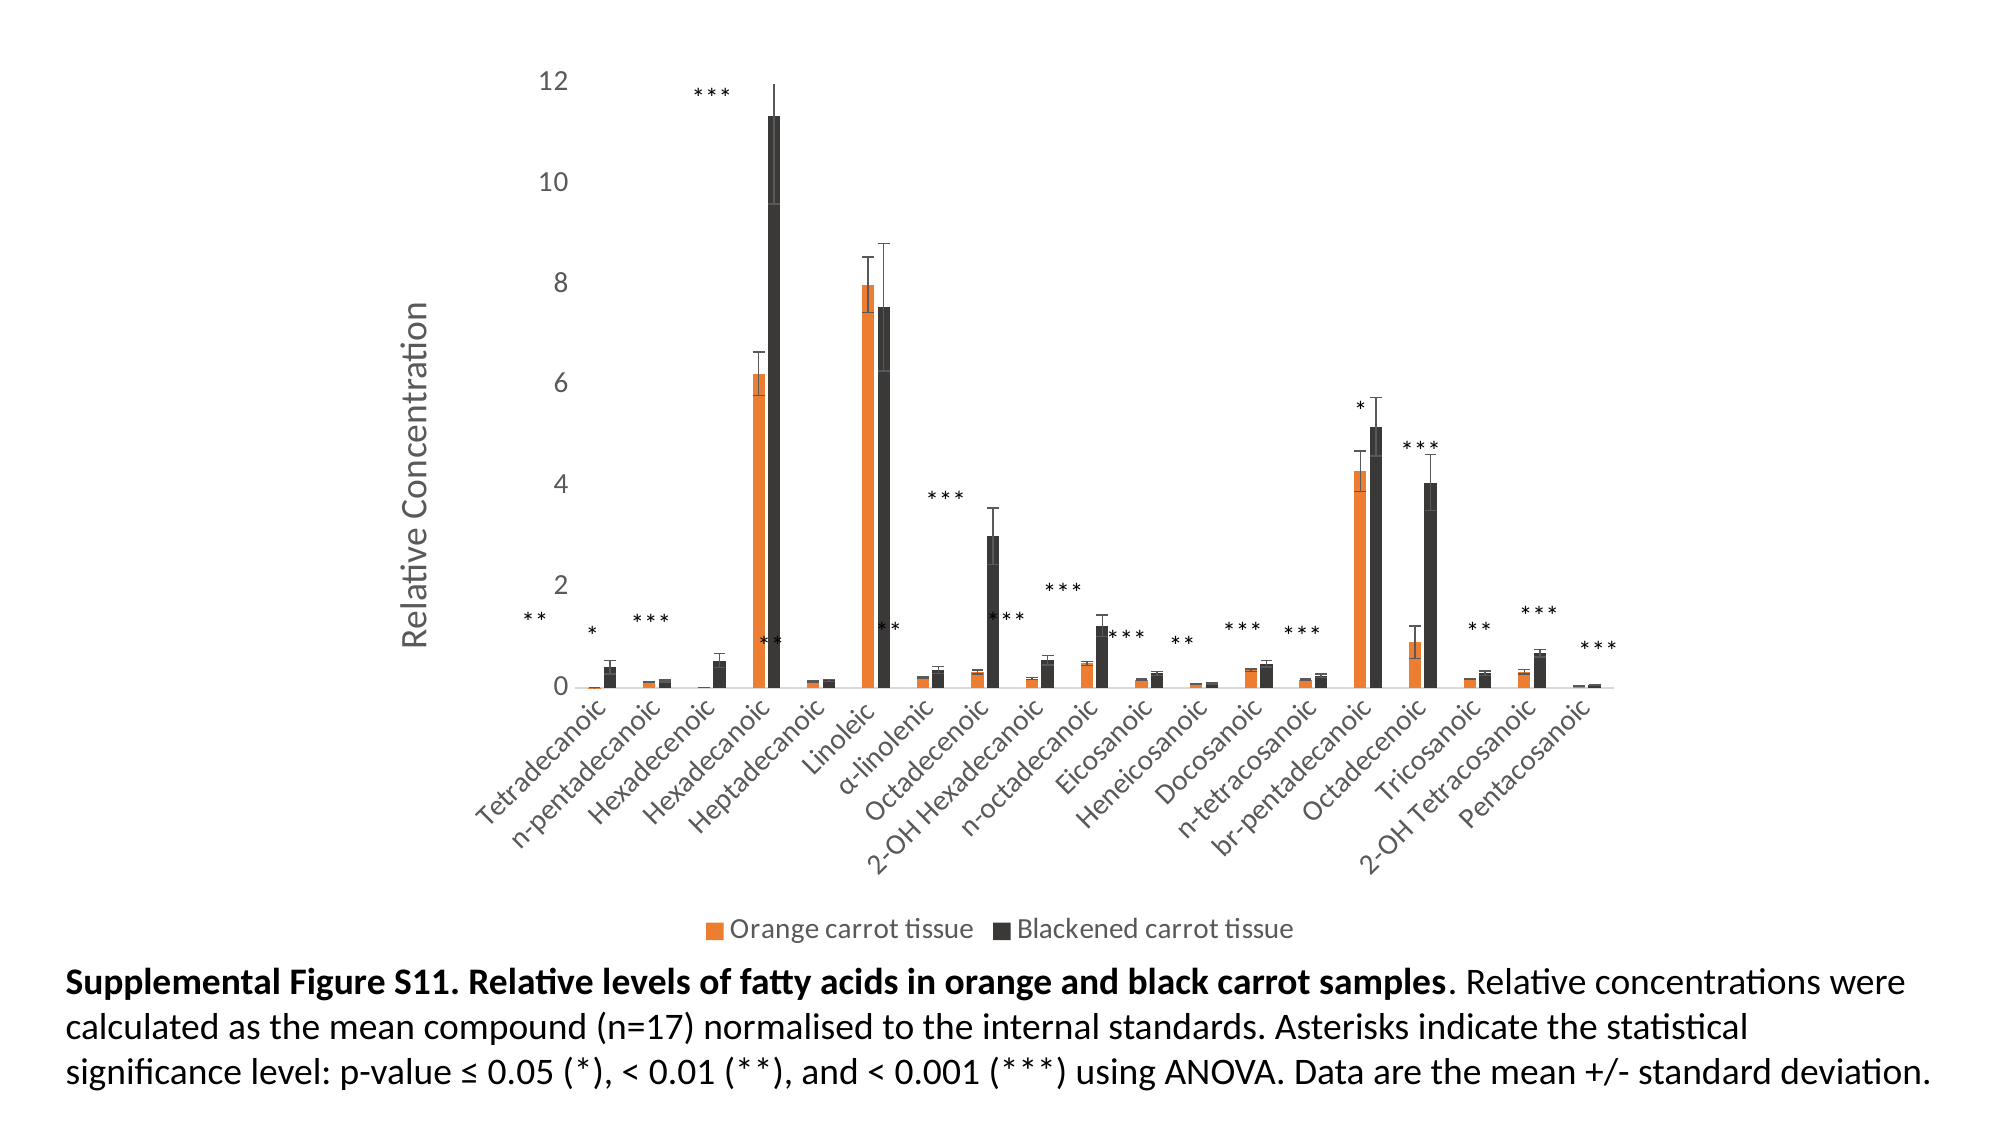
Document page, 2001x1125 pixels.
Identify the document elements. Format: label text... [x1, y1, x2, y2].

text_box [360, 50, 1642, 953]
text_box Supplemental Figure S11. Relative levels of fatty acids in orange and black carrot samples. Relative concentrations were calculated as the mean compound (n=17) normalised to the internal standards. Asterisks indicate the statistical significance level: p-value ≤ 0.05 (*), < 0.01 (**), and < 0.001 (***) using ANOVA. Data are the mean +/- standard deviation. [50, 949, 1949, 1099]
